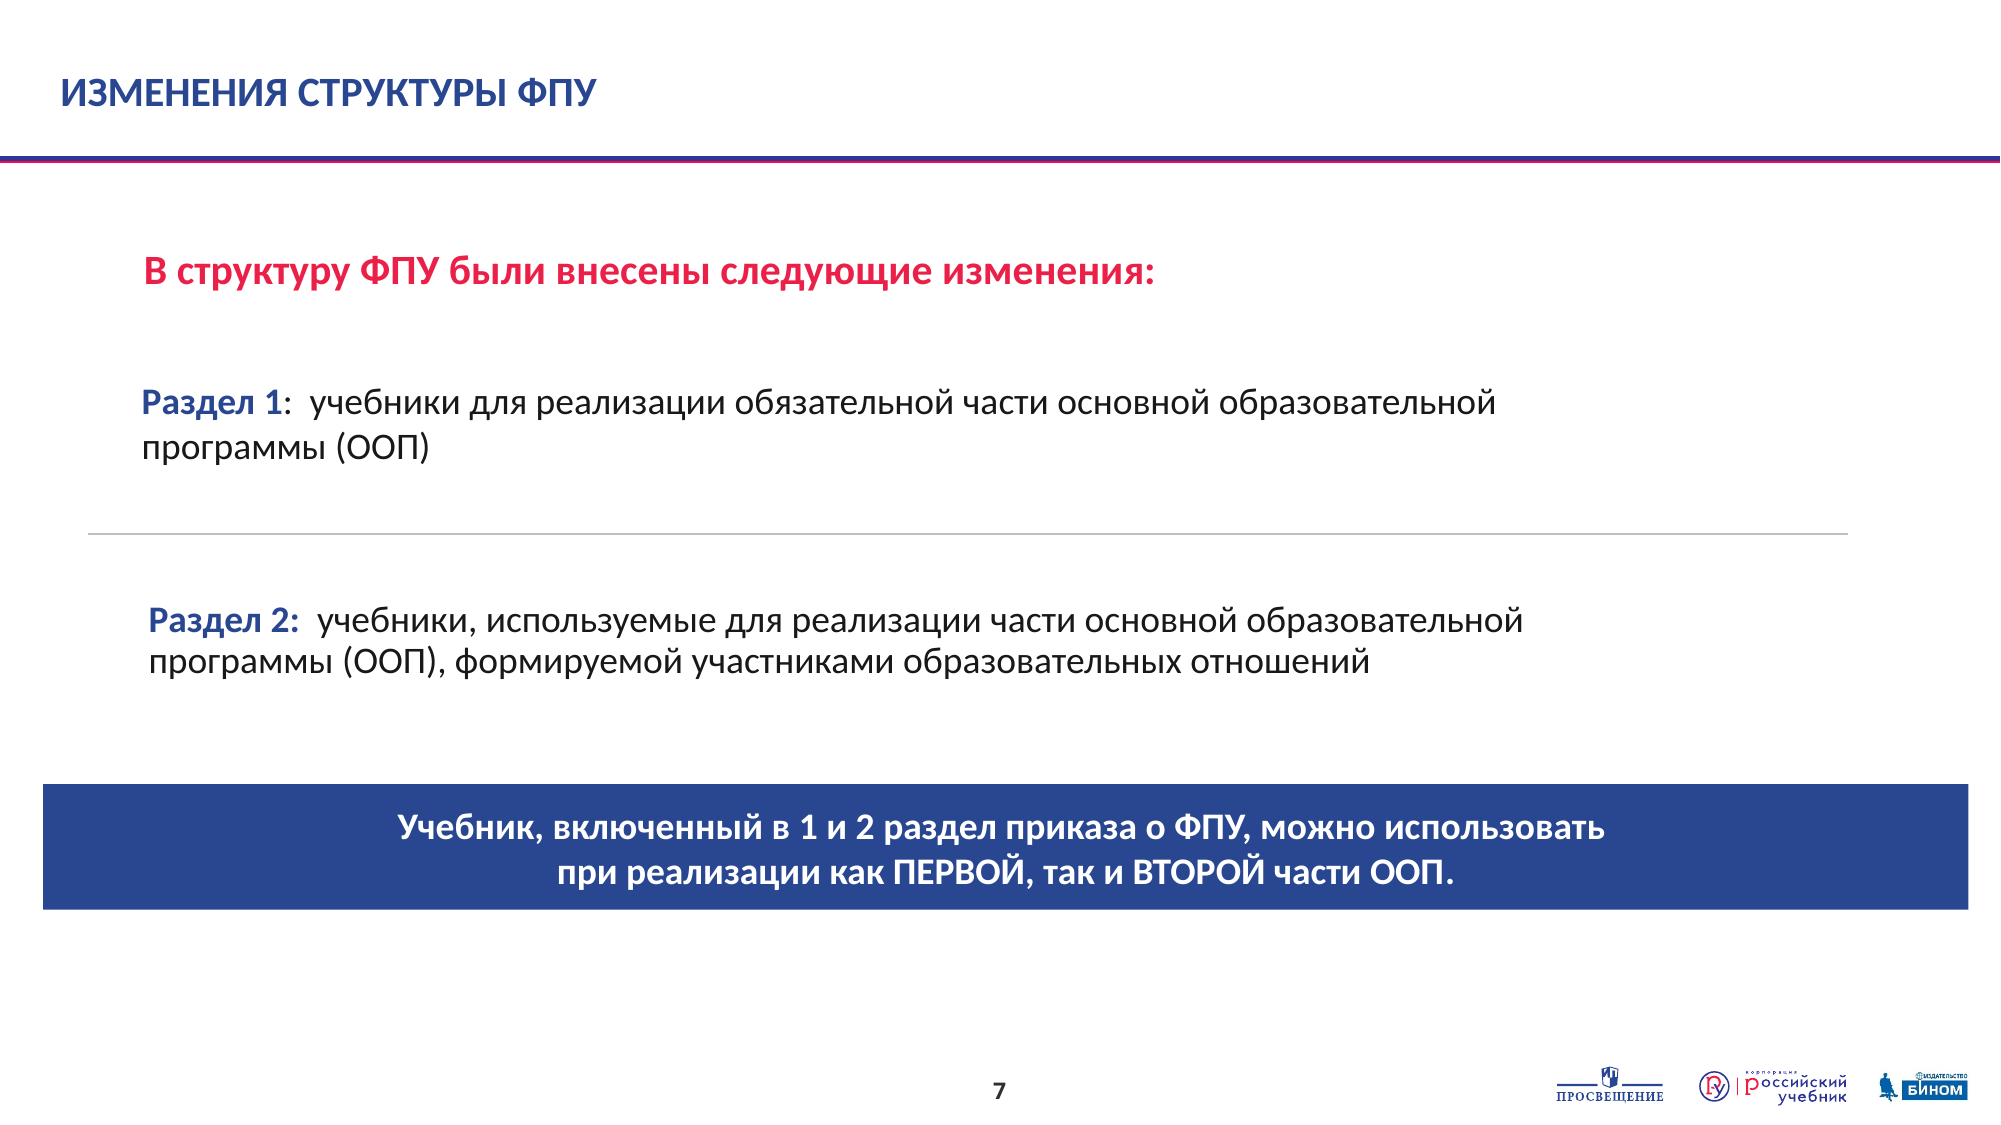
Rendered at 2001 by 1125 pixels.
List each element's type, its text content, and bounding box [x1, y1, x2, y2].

text_box ИЗМЕНЕНИЯ СТРУКТУРЫ ФПУ [45, 57, 2000, 122]
text_box [31, 7, 1970, 159]
text_box Раздел 2: учебники, используемые для реализации части основной образовательной программы (ООП), формируемой участниками образовательных отношений [133, 592, 1680, 689]
text_box В структуру ФПУ были внесены следующие изменения: [142, 230, 1904, 312]
text_box Учебник, включенный в 1 и 2 раздел приказа о ФПУ, можно использовать при реализации как ПЕРВОЙ, так и ВТОРОЙ части ООП. [43, 784, 1969, 910]
picture [1877, 1066, 1971, 1107]
text_box Раздел 1: учебники для реализации обязательной части основной образовательной программы (ООП) [141, 377, 1618, 468]
